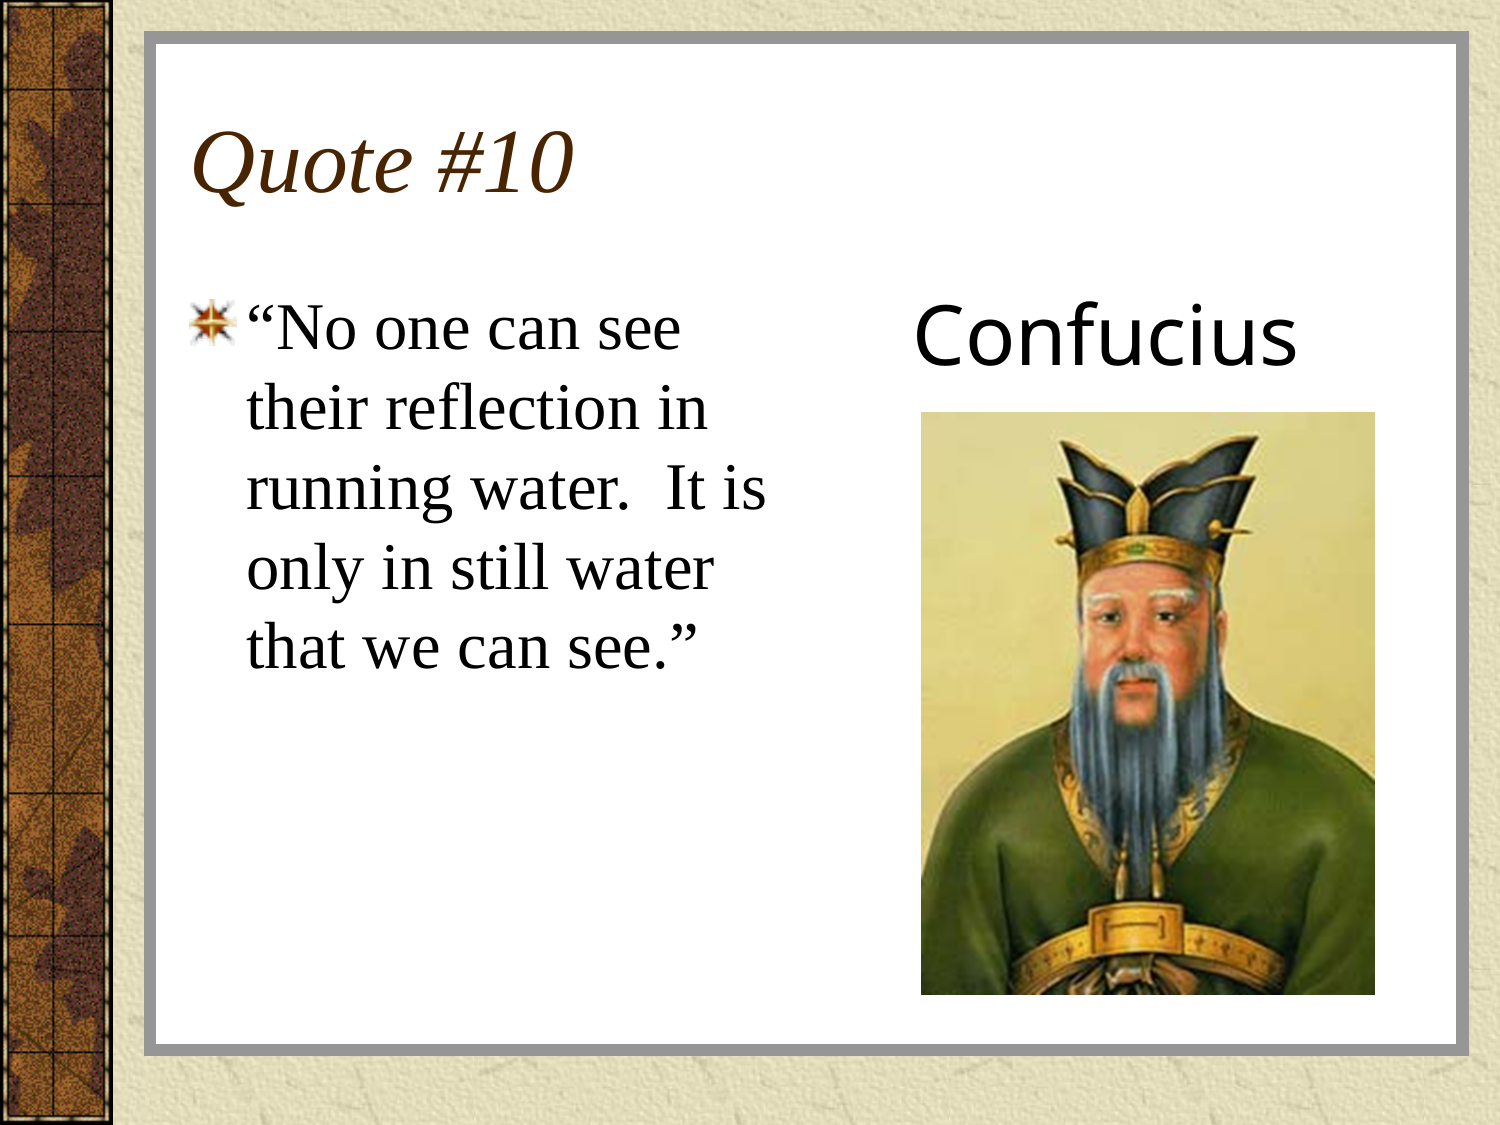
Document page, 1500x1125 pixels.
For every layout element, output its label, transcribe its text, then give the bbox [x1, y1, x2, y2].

text_box Confucius [897, 275, 1316, 390]
picture [0, 0, 1500, 1125]
list “No one can see their reflection in running water. It is only in still water that we can see.” [174, 275, 800, 950]
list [921, 412, 1376, 995]
title Quote #10 [174, 62, 1450, 250]
